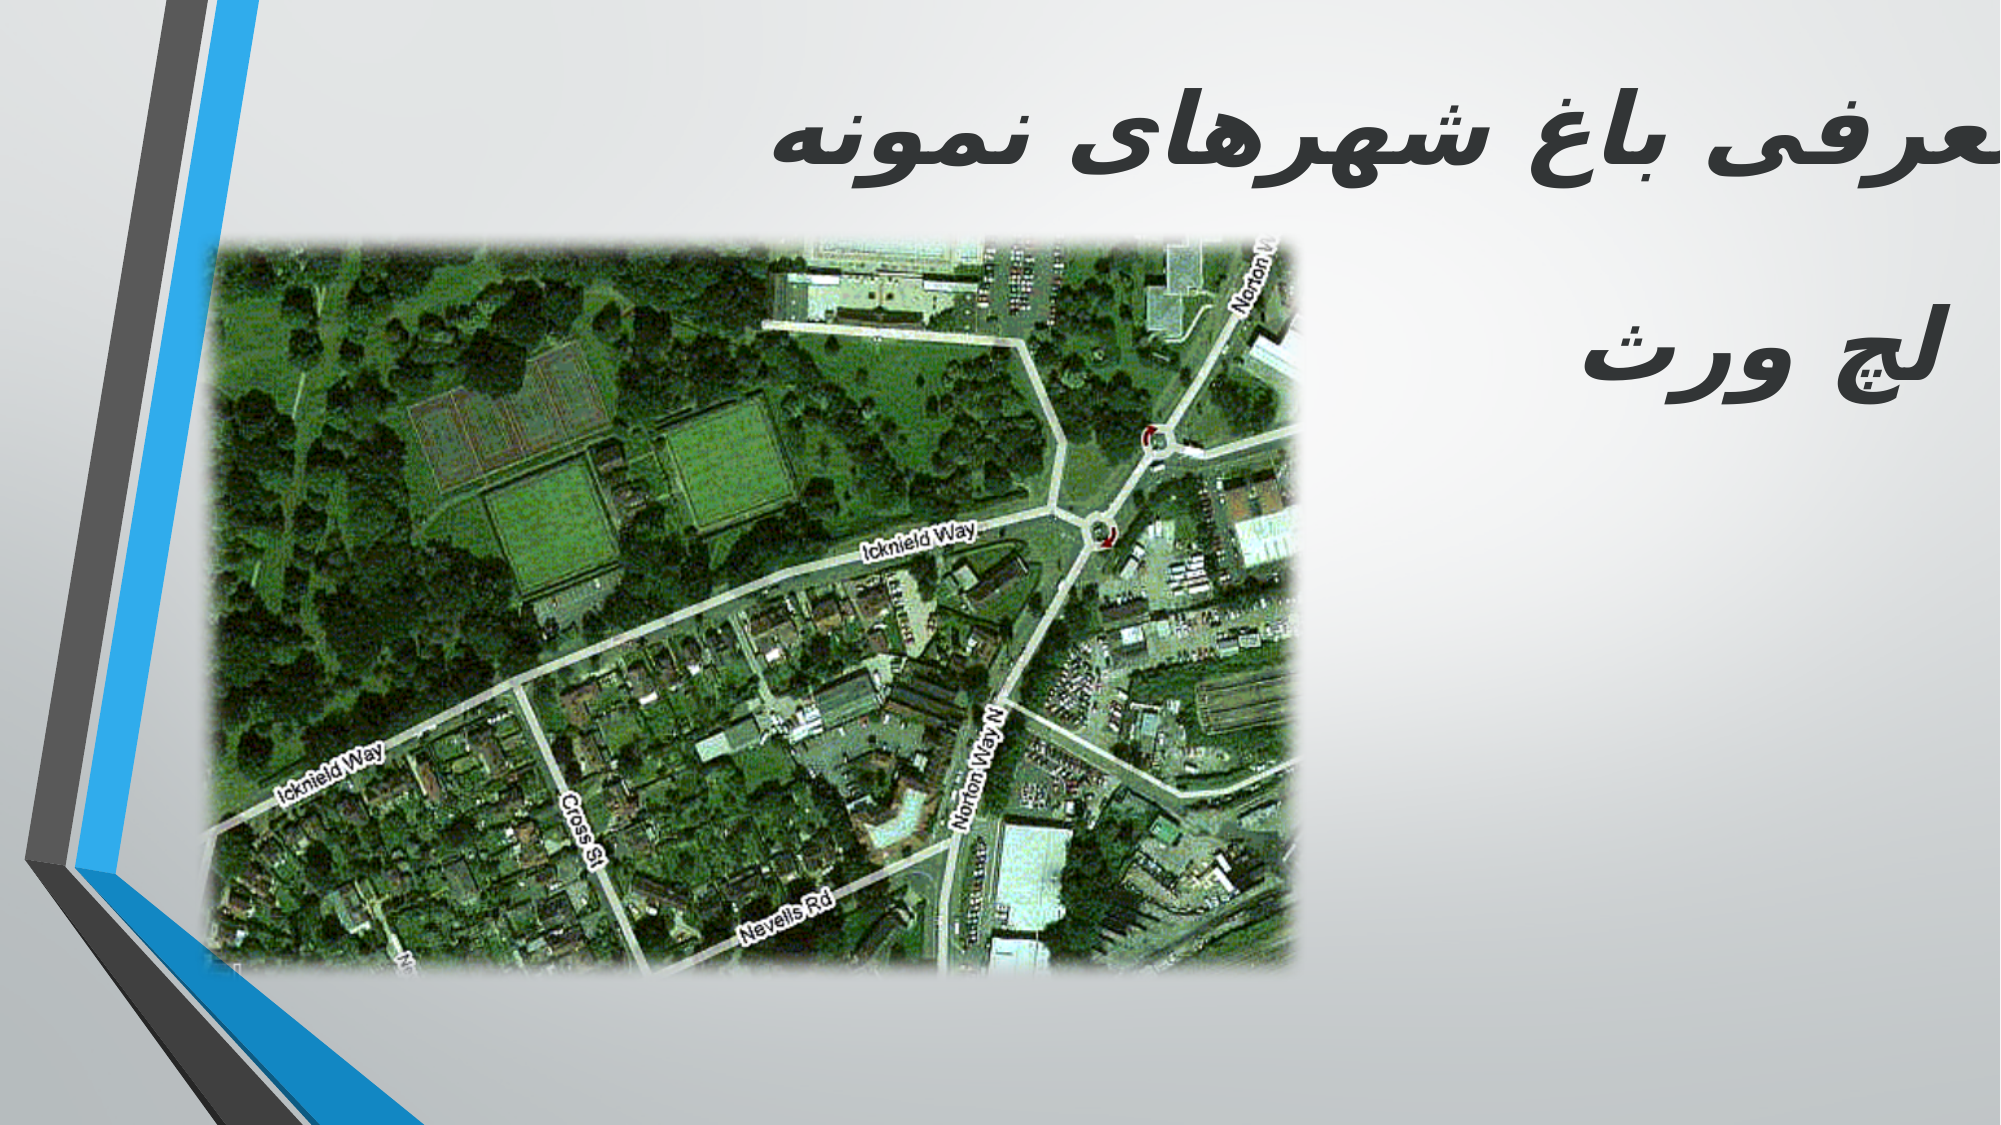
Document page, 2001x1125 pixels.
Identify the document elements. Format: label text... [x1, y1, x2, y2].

text_box لچ ورث [1559, 273, 2000, 408]
picture [194, 231, 1307, 983]
text_box معرفی باغ شهرهای نمونه [749, 57, 2000, 193]
